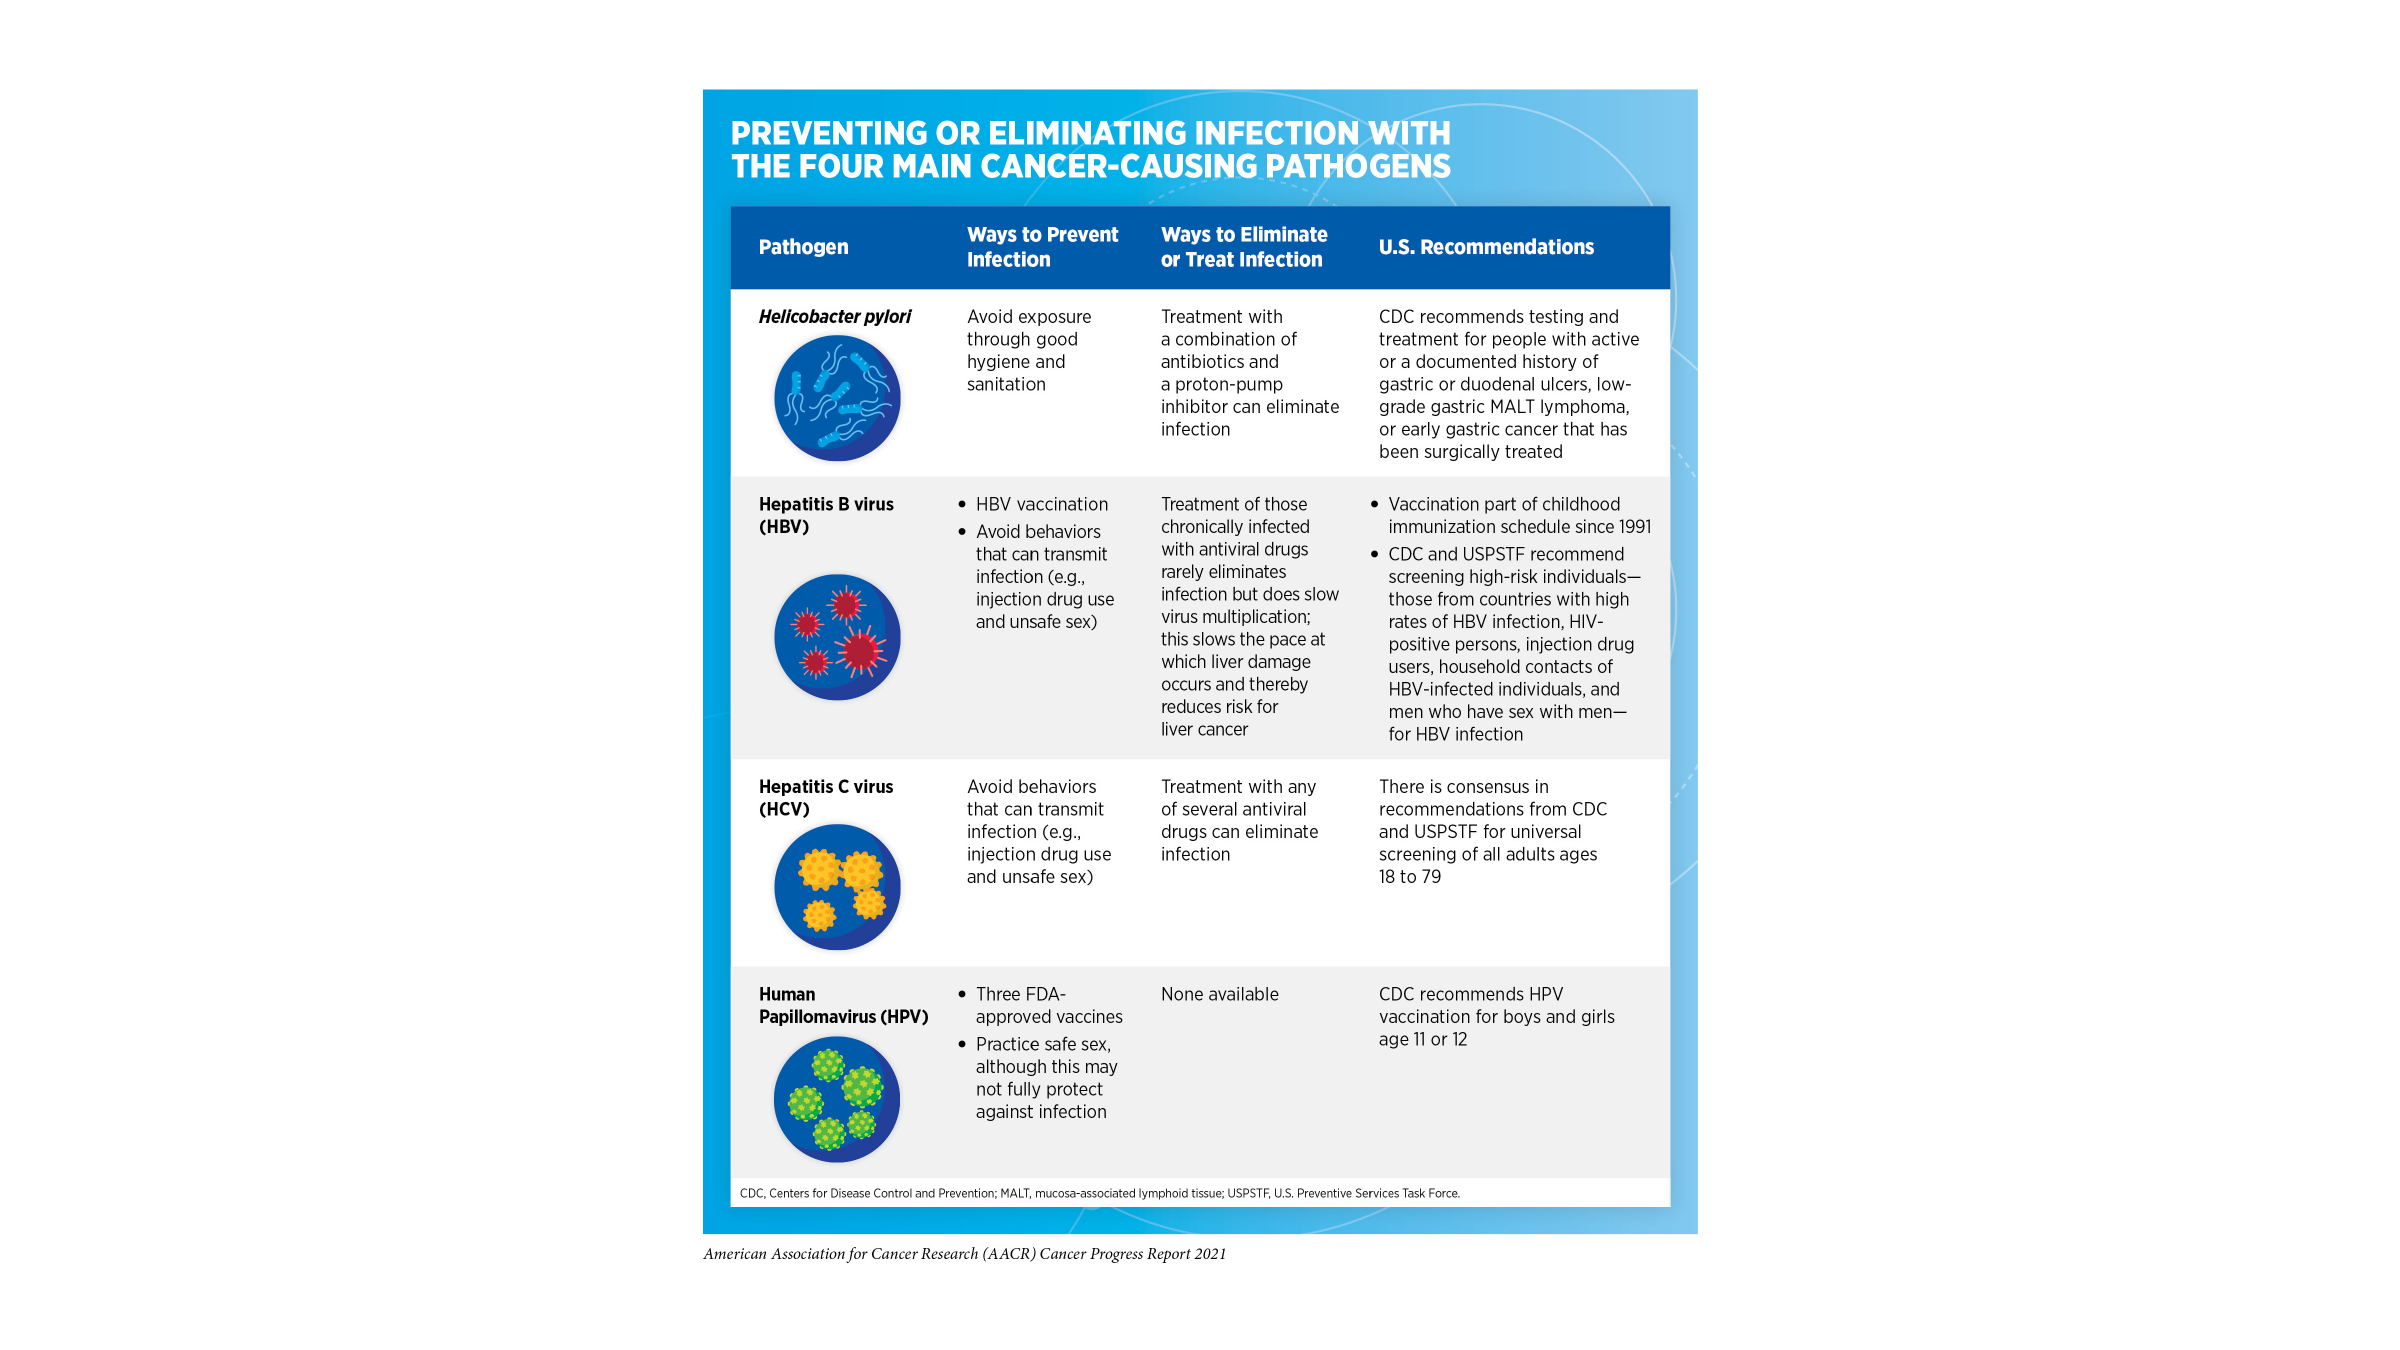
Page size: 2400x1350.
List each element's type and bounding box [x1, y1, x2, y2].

picture [693, 79, 1707, 1271]
